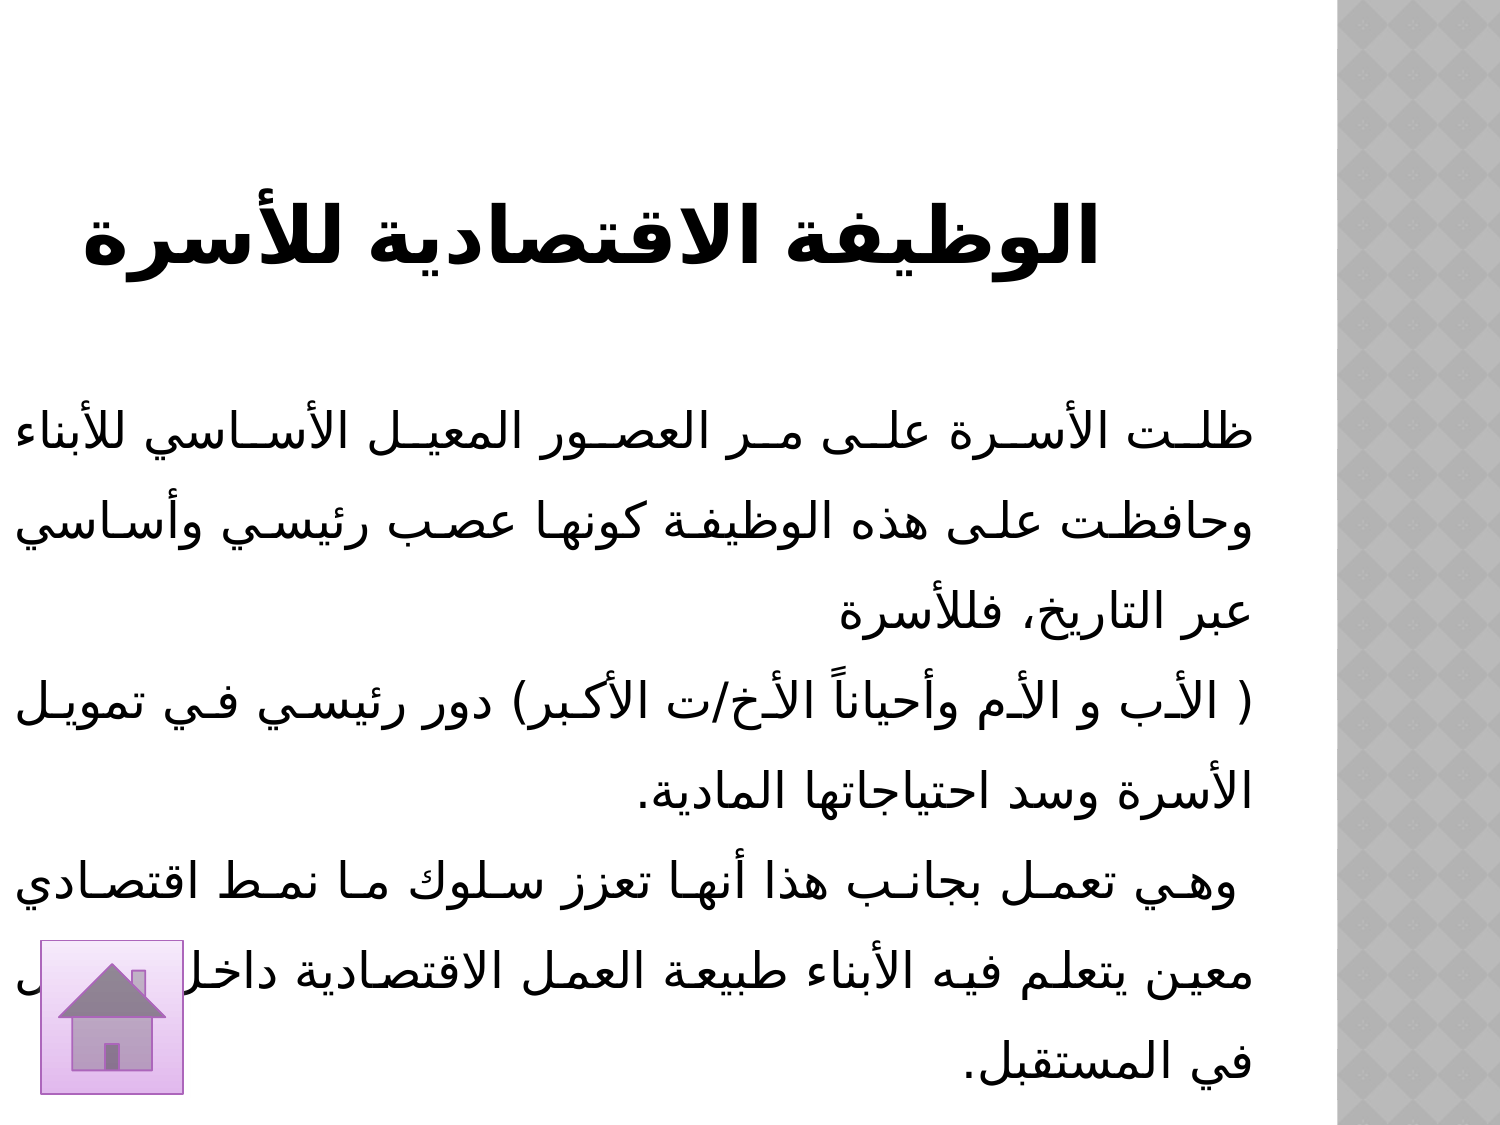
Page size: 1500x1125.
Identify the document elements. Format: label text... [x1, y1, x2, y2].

list النظام الذي يتميز بتملك الدولة لعوامل الإنتاج (أي الملكية الجماعية) كالأراضي والآلات والمصانع. وتتخذ جميع القرارات الاقتصادية فيه من خلال جهاز التخطيط، ومن هنا جاءت تسمية هذا النظام بنظام التخطيط المركزي. [35, 941, 188, 1104]
text_box [40, 940, 184, 1095]
text_box ظلت الأسرة على مر العصور المعيل الأساسي للأبناء وحافظت على هذه الوظيفة كونها عصب رئيسي وأساسي عبر التاريخ، فللأسرة ( الأب و الأم وأحياناً الأخ/ت الأكبر) دور رئيسي في تمويل الأسرة وسد احتياجاتها المادية. وهي تعمل بجانب هذا أنها تعزز سلوك ما نمط اقتصادي معين يتعلم فيه الأبناء طبيعة العمل الاقتصادية داخل المنزل في المستقبل. [0, 361, 1270, 1125]
title الوظيفة الاقتصادية للأسرة [75, 52, 1263, 279]
